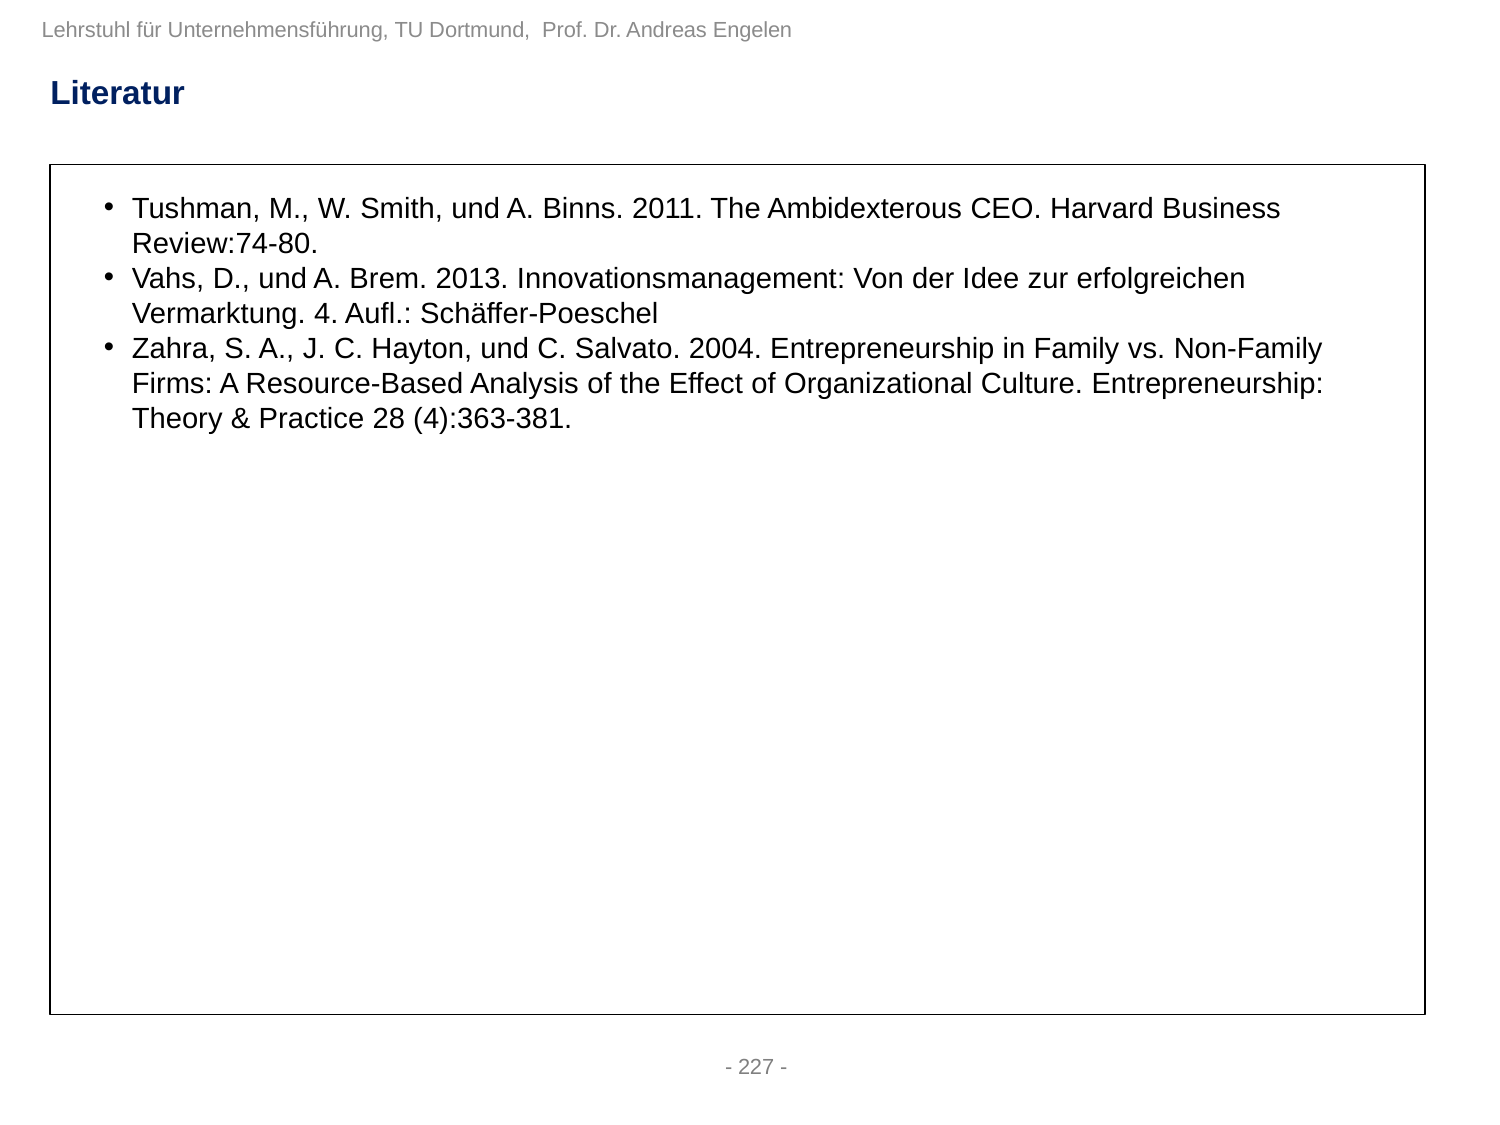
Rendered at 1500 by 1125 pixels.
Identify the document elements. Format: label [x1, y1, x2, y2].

slide_number [599, 1045, 913, 1093]
text_box [35, 63, 1433, 119]
text_box [50, 164, 1425, 1015]
